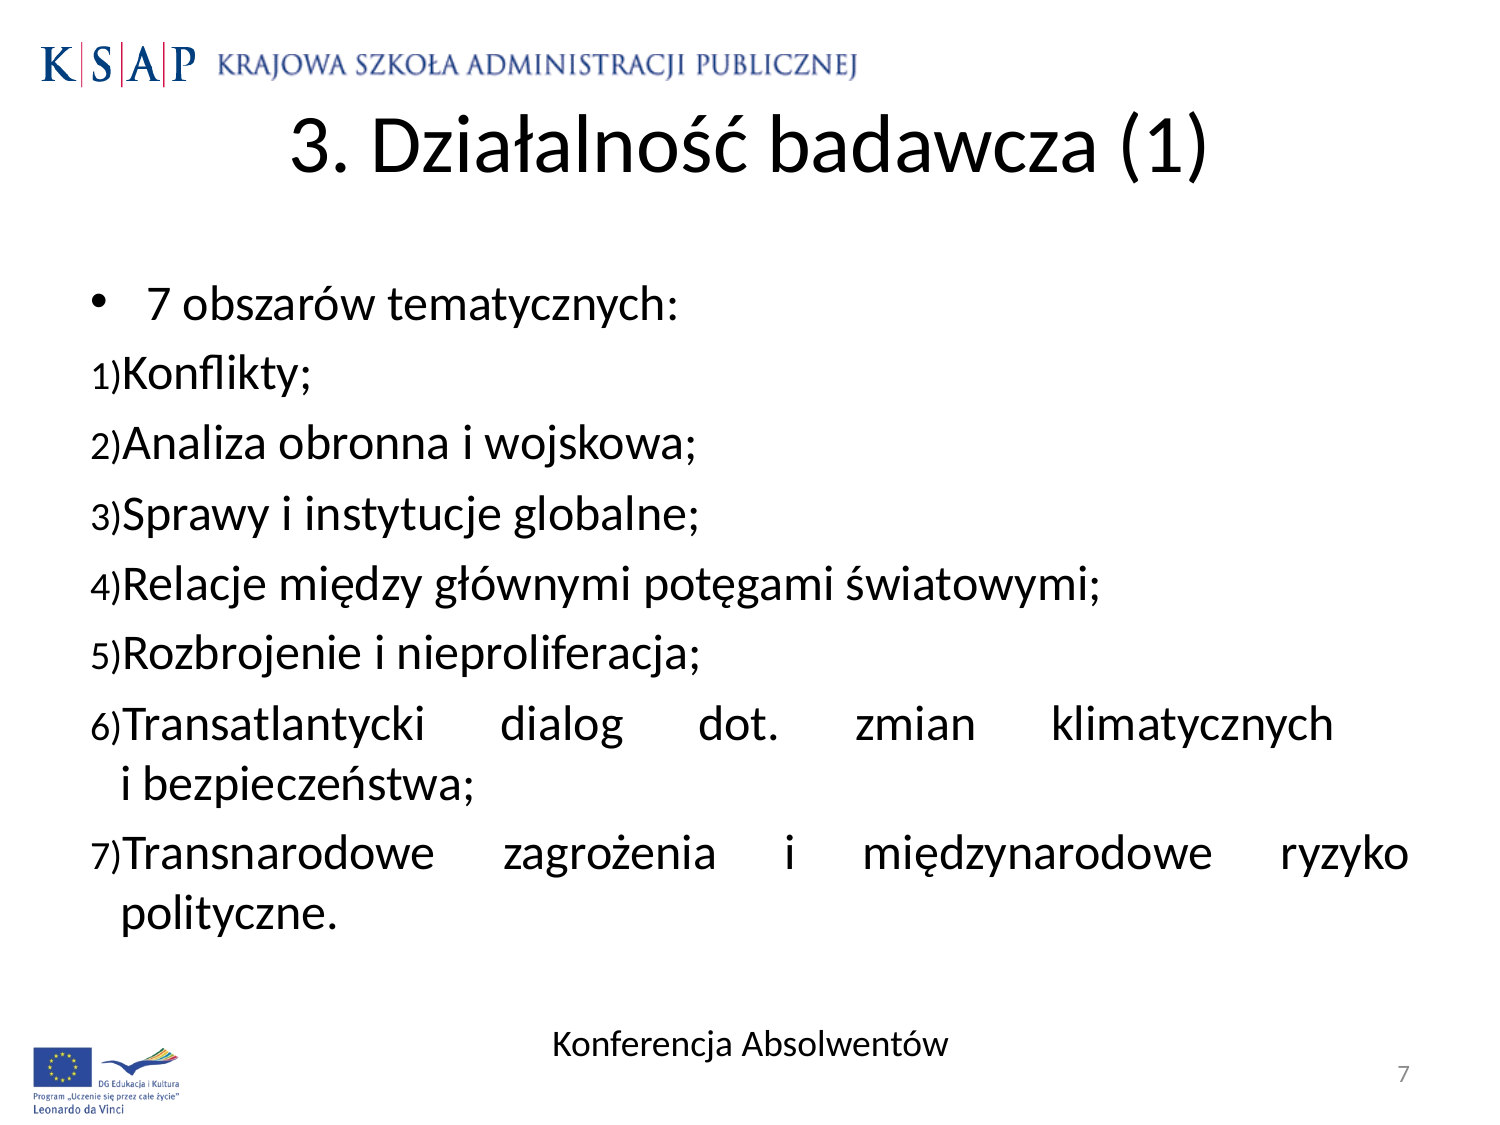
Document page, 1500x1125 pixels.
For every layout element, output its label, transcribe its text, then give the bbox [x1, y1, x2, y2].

picture [40, 42, 195, 90]
list 7 obszarów tematycznych: Konflikty; Analiza obronna i wojskowa; Sprawy i instytucje globalne; Relacje między głównymi potęgami światowymi; Rozbrojenie i nieproliferacja; Transatlantycki dialog dot. zmian klimatycznych i bezpieczeństwa; Transnarodowe zagrożenia i międzynarodowe ryzyko polityczne. [75, 262, 1425, 1005]
text_box Konferencja Absolwentów [537, 1011, 987, 1072]
picture [29, 1043, 184, 1118]
slide_number 7 [1074, 1042, 1425, 1103]
title 3. Działalność badawcza (1) [75, 45, 1425, 233]
picture [218, 54, 857, 81]
